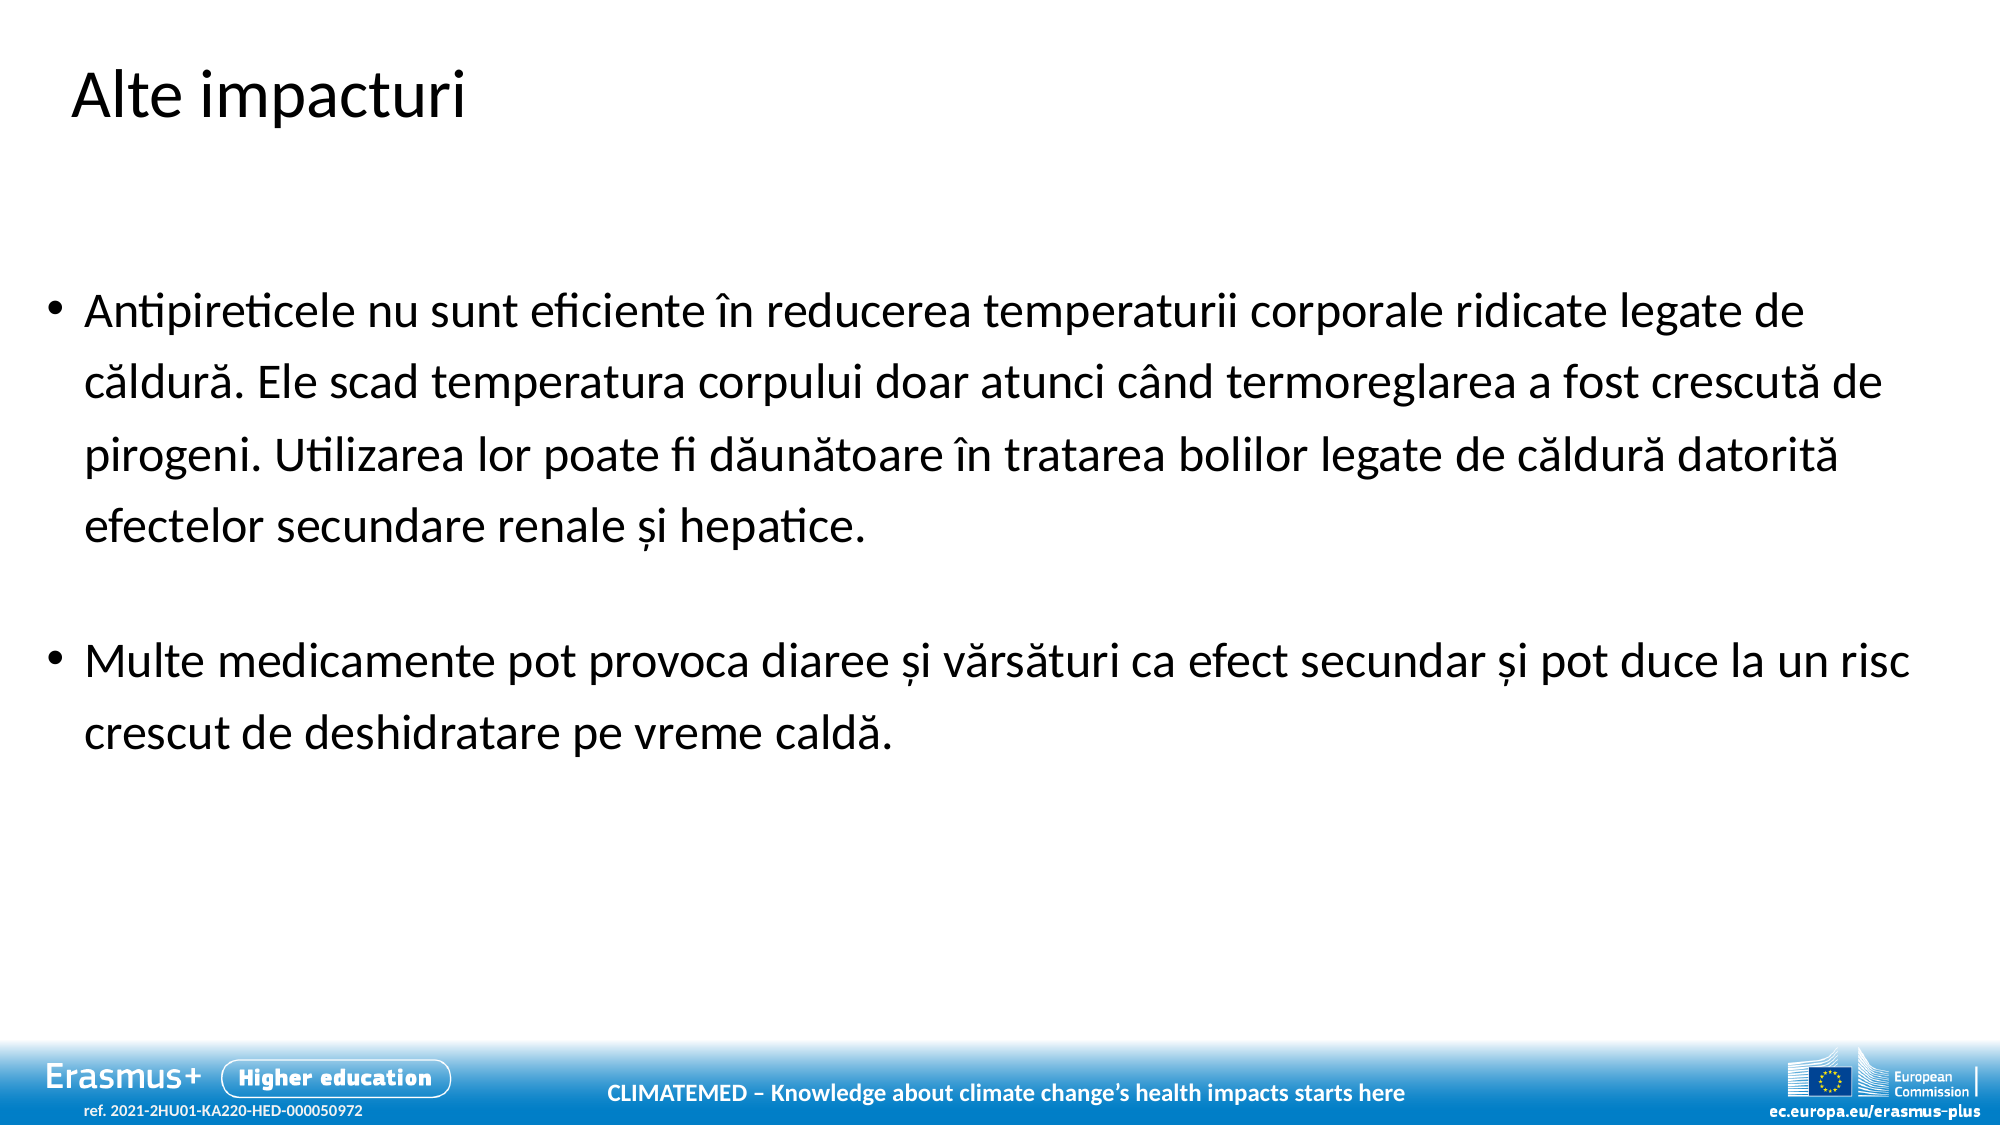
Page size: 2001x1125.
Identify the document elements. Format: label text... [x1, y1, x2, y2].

picture [0, 899, 2000, 1125]
text_box Alte impacturi [56, 50, 2000, 141]
list Antipireticele nu sunt eficiente în reducerea temperaturii corporale ridicate legate de căldură. Ele scad temperatura corpului doar atunci când termoreglarea a fost crescută de pirogeni. Utilizarea lor poate fi dăunătoare în tratarea bolilor legate de căldură datorită efectelor secundare renale și hepatice. Multe medicamente pot provoca diaree și vărsături ca efect secundar și pot duce la un risc crescut de deshidratare pe vreme caldă. [31, 257, 1984, 1035]
